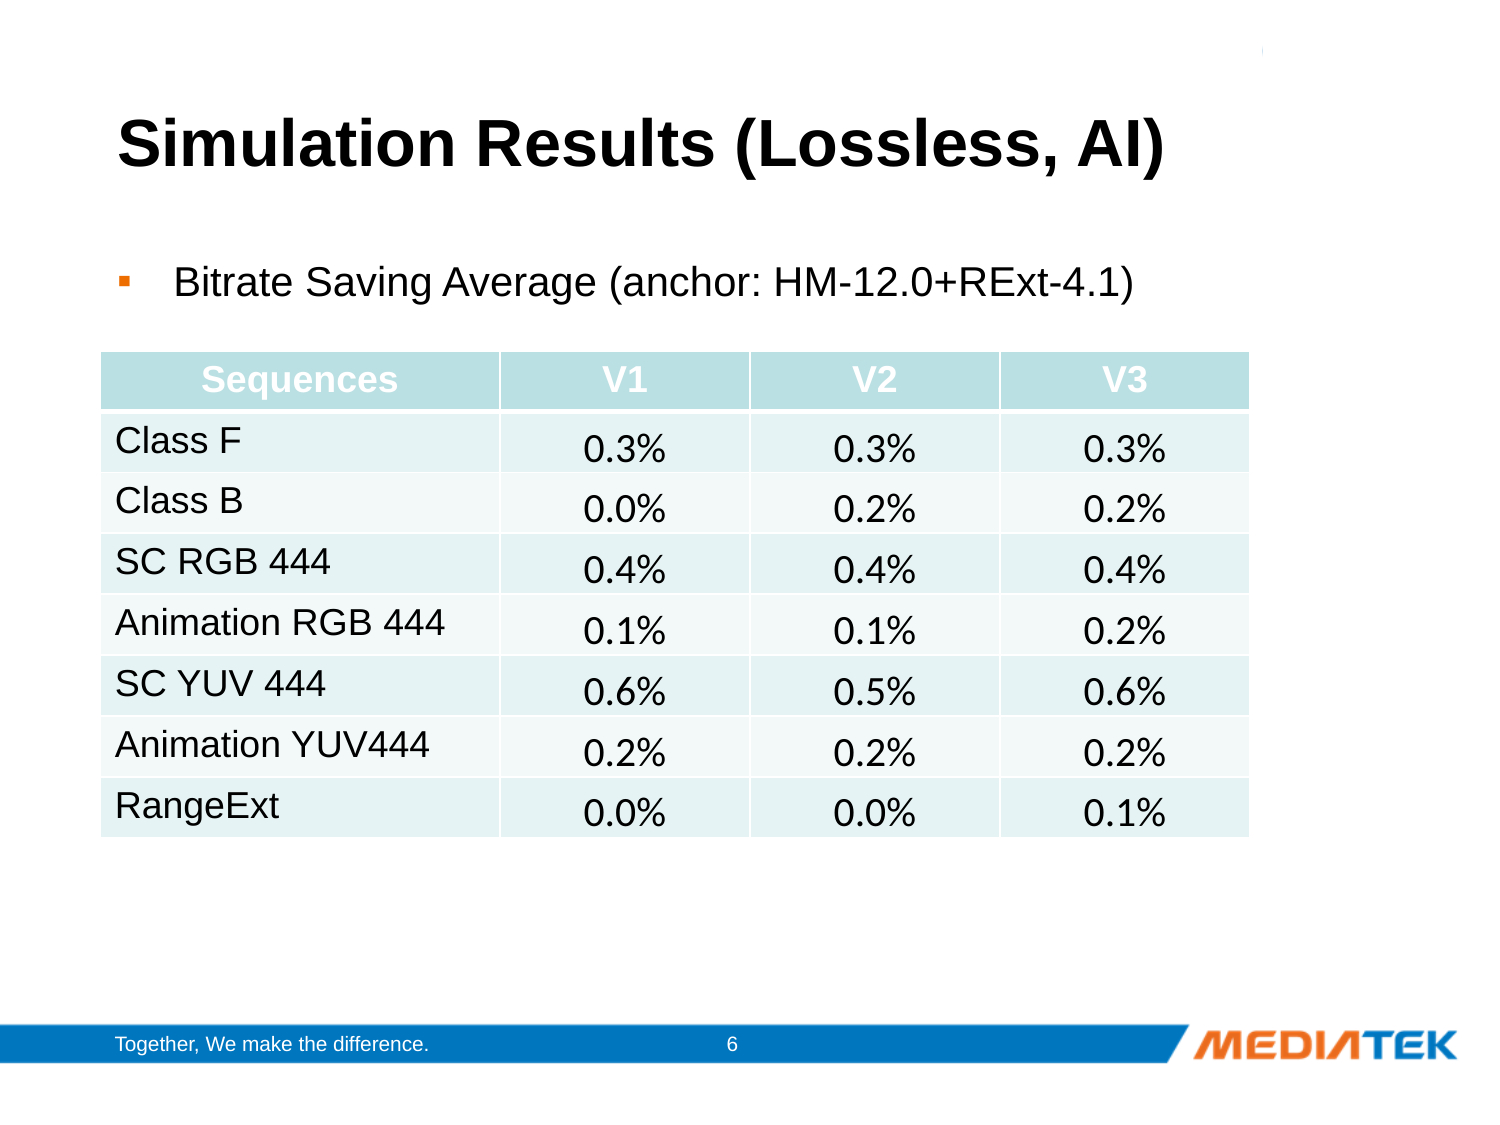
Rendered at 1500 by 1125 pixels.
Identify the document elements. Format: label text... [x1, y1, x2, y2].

table_cell 0.2% [1001, 473, 1249, 532]
table_cell 0.1% [751, 595, 999, 654]
table_cell 0.4% [1001, 534, 1249, 593]
table_cell 0.2% [1001, 595, 1249, 654]
table_cell 0.6% [1001, 656, 1249, 715]
table_cell 0.3% [501, 414, 749, 472]
table_cell 0.0% [751, 778, 999, 837]
table_cell Animation YUV444 [101, 717, 499, 776]
table_cell 0.2% [1001, 717, 1249, 776]
table_cell Class B [101, 473, 499, 532]
table_cell 0.2% [501, 717, 749, 776]
table_header V2 [751, 352, 999, 409]
slide_number 6 [711, 1022, 789, 1090]
table_cell 0.3% [751, 414, 999, 472]
table_cell 0.2% [751, 717, 999, 776]
table_header Sequences [101, 352, 499, 409]
table_cell 0.1% [1001, 778, 1249, 837]
table_cell 0.5% [751, 656, 999, 715]
title Simulation Results (Lossless, AI) [101, 62, 1425, 217]
table_cell 0.3% [1001, 414, 1249, 472]
table_header V3 [1001, 352, 1249, 409]
table_cell SC RGB 444 [101, 534, 499, 593]
table_cell 0.4% [751, 534, 999, 593]
table_cell 0.0% [501, 473, 749, 532]
table_cell 0.0% [501, 778, 749, 837]
table_cell Class F [101, 414, 499, 472]
table_cell Animation RGB 444 [101, 595, 499, 654]
table_cell RangeExt [101, 778, 499, 837]
table_cell SC YUV 444 [101, 656, 499, 715]
table_cell 0.4% [501, 534, 749, 593]
table_cell 0.2% [751, 473, 999, 532]
table_cell 0.6% [501, 656, 749, 715]
table_cell 0.1% [501, 595, 749, 654]
list Bitrate Saving Average (anchor: HM-12.0+RExt-4.1) [101, 247, 1424, 338]
table_header V1 [501, 352, 749, 409]
picture [0, 0, 1500, 1125]
